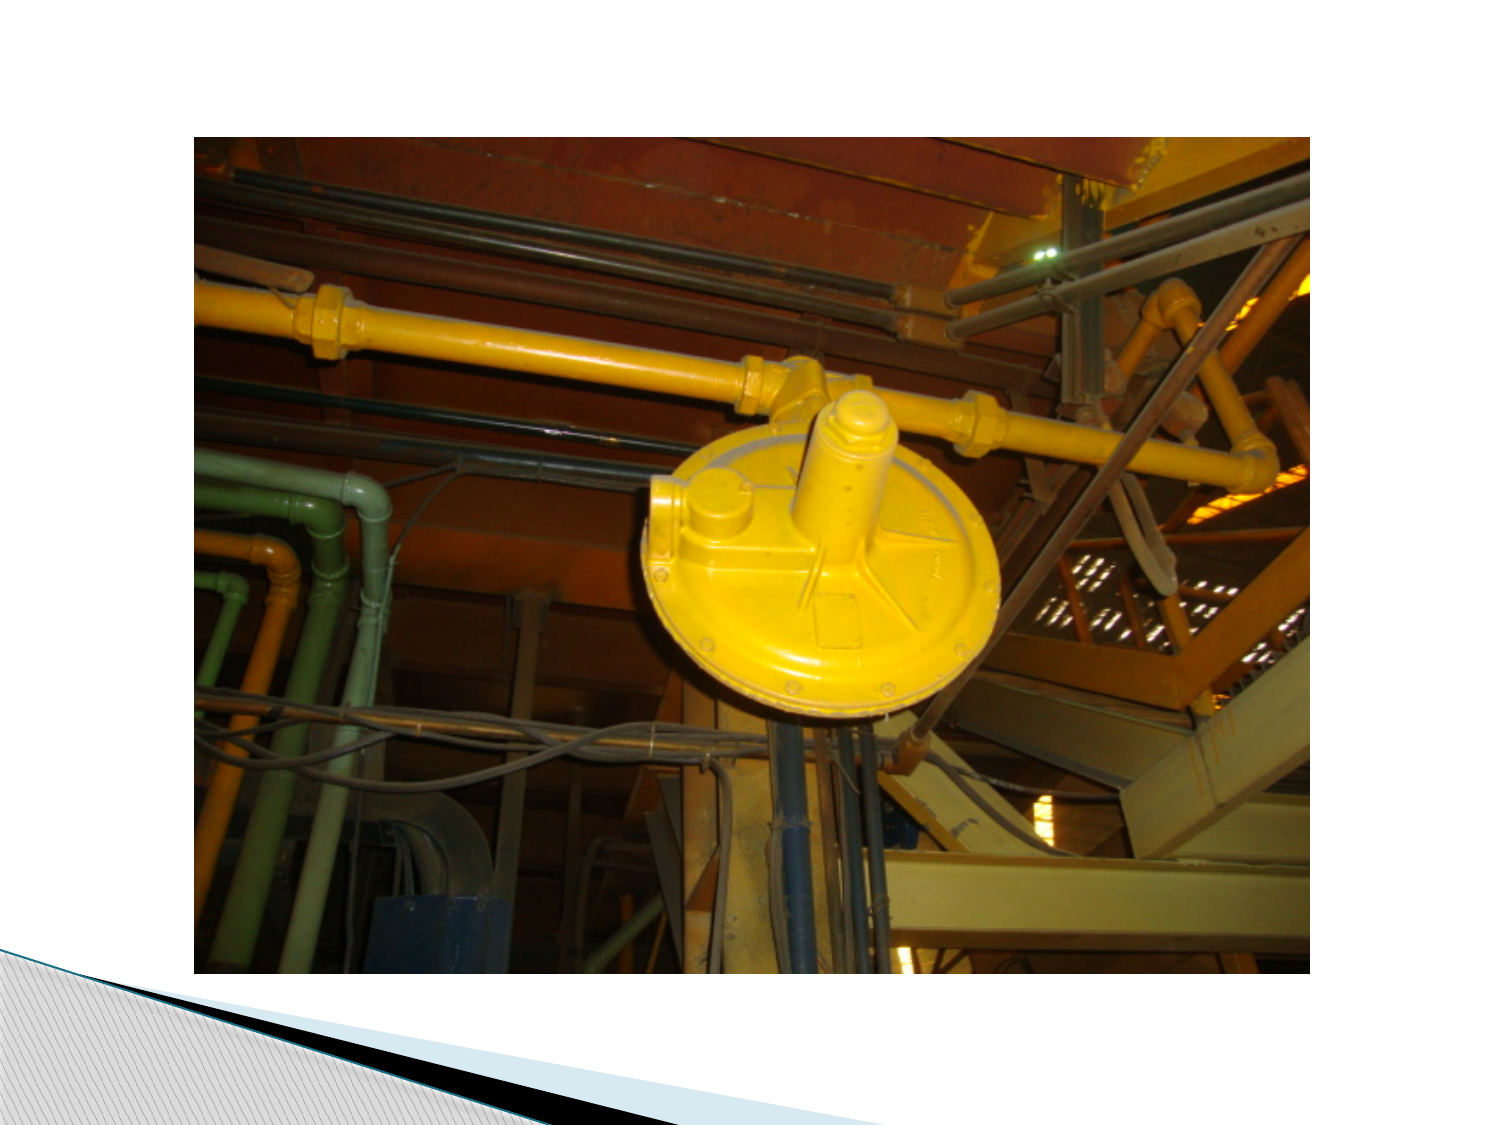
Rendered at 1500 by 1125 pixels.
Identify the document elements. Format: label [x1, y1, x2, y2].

picture [194, 136, 1310, 974]
